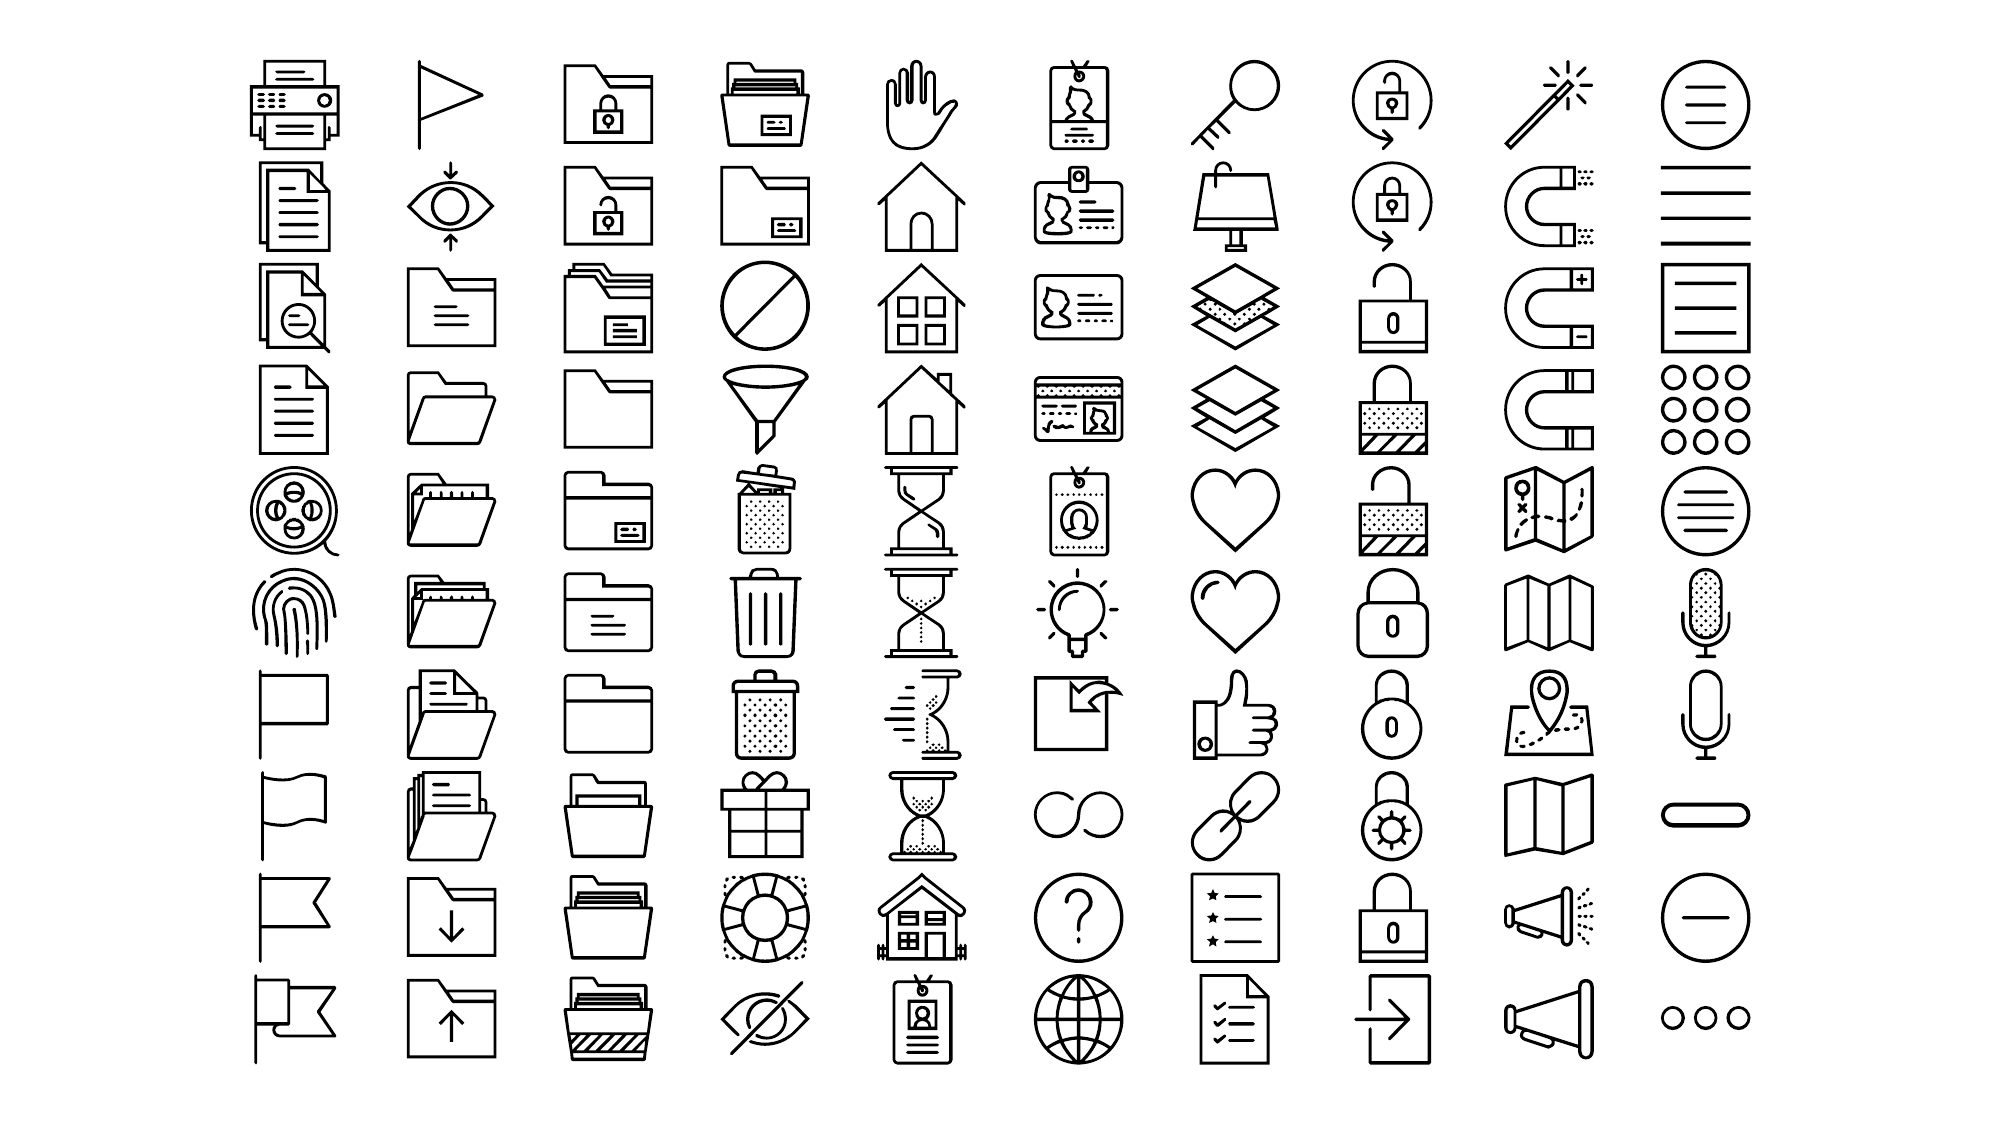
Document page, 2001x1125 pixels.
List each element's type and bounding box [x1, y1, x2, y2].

text_box [1529, 669, 1569, 736]
text_box [406, 574, 497, 649]
text_box [1576, 93, 1587, 105]
text_box [1036, 607, 1047, 612]
text_box [1048, 580, 1056, 588]
text_box [271, 590, 283, 648]
text_box [1075, 567, 1080, 579]
text_box [1660, 872, 1751, 963]
text_box [720, 165, 810, 246]
text_box [1049, 581, 1106, 659]
text_box [1726, 1005, 1751, 1031]
text_box [1033, 974, 1124, 1065]
text_box [1660, 466, 1751, 557]
text_box [888, 771, 958, 862]
text_box [1660, 262, 1751, 354]
text_box [1192, 161, 1279, 252]
text_box [877, 161, 966, 252]
text_box [1192, 669, 1279, 760]
text_box [883, 466, 959, 557]
text_box [262, 576, 328, 646]
text_box [1504, 886, 1574, 947]
text_box [406, 267, 497, 348]
text_box [1108, 607, 1119, 612]
text_box [254, 974, 337, 1065]
text_box [406, 371, 497, 446]
text_box [270, 567, 337, 619]
text_box [1660, 241, 1751, 246]
text_box [1504, 705, 1594, 757]
text_box [730, 981, 810, 1055]
text_box [1358, 872, 1429, 963]
text_box [563, 673, 654, 754]
text_box [1190, 468, 1281, 553]
text_box [890, 707, 916, 711]
text_box [1354, 998, 1411, 1041]
text_box [1504, 773, 1594, 857]
text_box [901, 738, 916, 742]
text_box [1660, 1005, 1685, 1031]
text_box [1190, 570, 1281, 655]
text_box [720, 771, 810, 859]
text_box [1033, 676, 1124, 752]
text_box [1351, 59, 1433, 151]
text_box [249, 466, 340, 557]
text_box [1660, 59, 1751, 151]
text_box [1358, 364, 1429, 455]
text_box [563, 470, 654, 551]
text_box [417, 59, 484, 151]
text_box [1577, 932, 1590, 945]
text_box [1579, 83, 1594, 87]
text_box [292, 607, 299, 659]
text_box [720, 872, 810, 963]
text_box [1692, 428, 1719, 455]
text_box [1033, 872, 1124, 963]
text_box [1724, 396, 1751, 423]
text_box [252, 580, 267, 631]
text_box [720, 260, 810, 351]
text_box [406, 877, 497, 957]
text_box [563, 976, 654, 1062]
text_box [1190, 771, 1281, 862]
text_box [563, 369, 654, 449]
text_box [1660, 364, 1687, 391]
text_box [722, 364, 809, 455]
text_box [1576, 66, 1587, 78]
text_box [886, 59, 959, 151]
text_box [731, 669, 800, 760]
text_box [904, 685, 916, 690]
text_box [877, 262, 966, 354]
text_box [563, 165, 654, 246]
text_box [1681, 712, 1731, 760]
text_box [1692, 364, 1719, 391]
text_box [1033, 376, 1124, 442]
text_box [563, 875, 654, 960]
text_box [1504, 369, 1594, 451]
text_box [1360, 669, 1423, 760]
text_box [1681, 611, 1731, 659]
text_box [921, 669, 962, 760]
text_box [1048, 632, 1056, 640]
text_box [877, 364, 966, 455]
text_box [1504, 978, 1594, 1060]
text_box [1358, 262, 1429, 354]
text_box [735, 463, 796, 555]
text_box [282, 597, 310, 656]
text_box [1033, 274, 1124, 341]
text_box [443, 233, 458, 252]
text_box [1099, 580, 1108, 588]
text_box [1689, 567, 1723, 640]
text_box [563, 64, 654, 144]
text_box [1049, 466, 1110, 557]
text_box [1660, 396, 1687, 423]
text_box [1360, 771, 1423, 862]
text_box [406, 181, 495, 232]
text_box [729, 567, 803, 659]
text_box [563, 262, 654, 354]
text_box [443, 161, 458, 180]
text_box [1660, 802, 1751, 828]
text_box [258, 262, 331, 354]
text_box [1693, 1005, 1718, 1031]
text_box [261, 770, 327, 862]
text_box [1549, 66, 1560, 78]
text_box [1583, 925, 1594, 931]
text_box [1577, 887, 1590, 901]
text_box [1724, 364, 1751, 391]
text_box [406, 771, 497, 862]
text_box [1033, 791, 1124, 839]
text_box [1190, 364, 1281, 453]
text_box [1660, 428, 1687, 455]
text_box [258, 364, 329, 455]
text_box [1351, 161, 1433, 252]
text_box [1368, 974, 1432, 1065]
text_box [897, 696, 916, 700]
text_box [258, 669, 329, 760]
text_box [1504, 79, 1575, 151]
text_box [1504, 165, 1576, 248]
text_box [1566, 59, 1570, 74]
text_box [406, 669, 497, 760]
text_box [287, 586, 319, 651]
text_box [720, 61, 810, 147]
text_box [1504, 466, 1594, 554]
text_box [892, 974, 953, 1065]
text_box [877, 872, 967, 961]
text_box [1660, 191, 1751, 195]
text_box [1689, 669, 1723, 742]
text_box [249, 59, 340, 151]
text_box [1190, 262, 1281, 351]
text_box [1358, 466, 1429, 557]
text_box [1049, 59, 1110, 151]
text_box [1660, 165, 1751, 170]
text_box [1660, 216, 1751, 220]
text_box [1191, 59, 1281, 151]
text_box [883, 567, 959, 659]
text_box [1583, 901, 1594, 908]
text_box [1356, 567, 1430, 659]
text_box [406, 472, 497, 547]
text_box [258, 872, 331, 963]
text_box [563, 572, 654, 653]
text_box [1692, 396, 1719, 423]
text_box [1199, 974, 1270, 1065]
text_box [1724, 428, 1751, 455]
text_box [406, 978, 497, 1059]
text_box [1099, 632, 1108, 640]
text_box [883, 717, 916, 721]
text_box [1190, 872, 1281, 963]
text_box [1033, 165, 1124, 245]
text_box [1504, 574, 1594, 652]
text_box [563, 773, 654, 859]
text_box [1504, 267, 1594, 349]
text_box [720, 992, 781, 1037]
text_box [258, 161, 331, 252]
